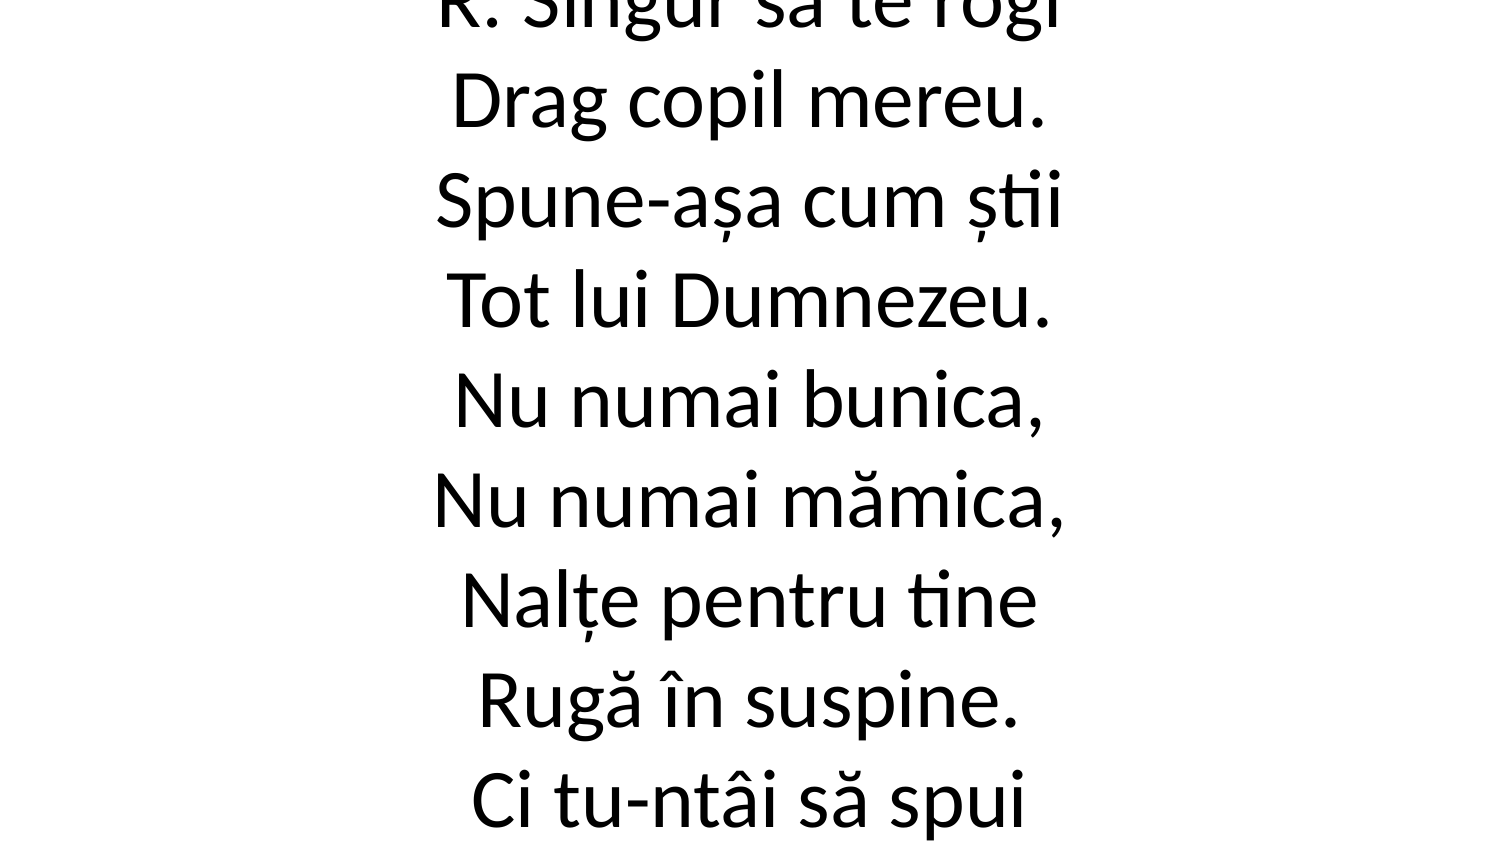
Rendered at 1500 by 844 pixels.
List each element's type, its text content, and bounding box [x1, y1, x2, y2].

text_box R: Singur să te rogi Drag copil mereu. Spune-așa cum știi Tot lui Dumnezeu. Nu numai bunica, Nu numai mămica, Nalțe pentru tine Rugă în suspine. Ci tu-ntâi să spui Rugă Domnului. [417, 0, 1083, 844]
